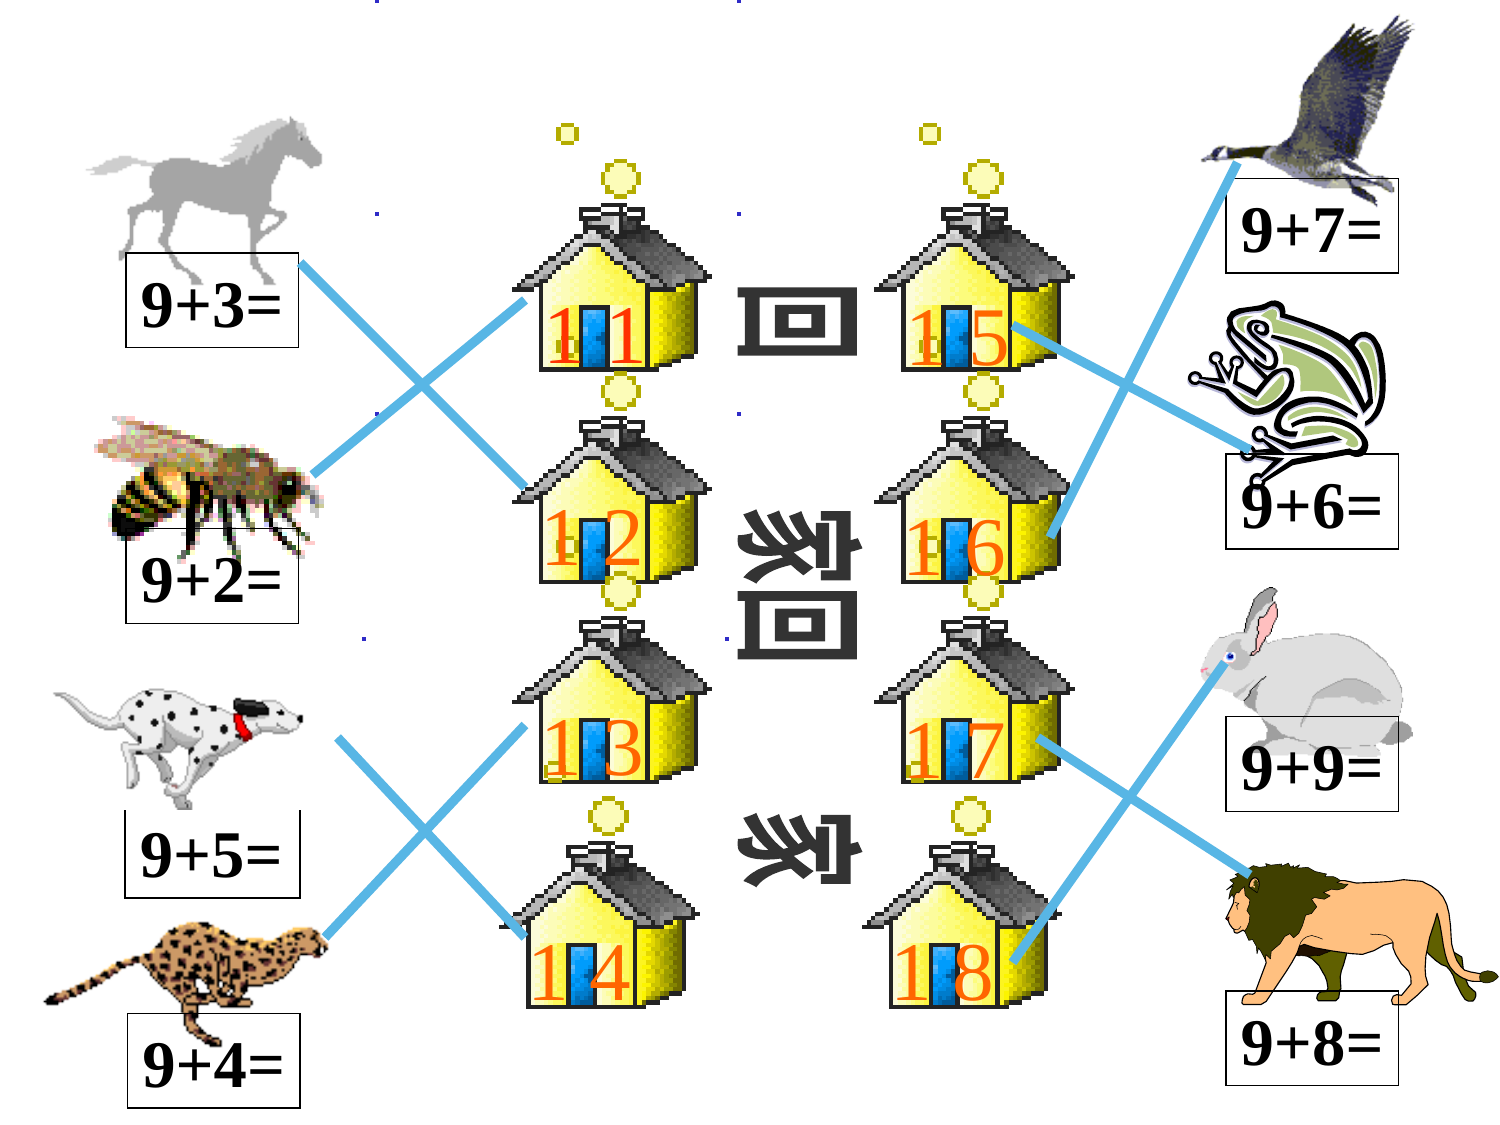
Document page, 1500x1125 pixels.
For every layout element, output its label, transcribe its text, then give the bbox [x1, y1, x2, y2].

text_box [1012, 662, 1225, 963]
picture [1174, 0, 1457, 238]
picture [0, 0, 1093, 1125]
text_box 9+5= [125, 810, 300, 898]
picture [62, 412, 338, 569]
picture [1224, 862, 1500, 1007]
picture [1199, 587, 1413, 757]
text_box 9+4= [127, 1056, 301, 1109]
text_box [312, 299, 525, 475]
text_box 9+2= [125, 569, 299, 624]
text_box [1049, 450, 1238, 538]
picture [1238, 299, 1388, 494]
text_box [1049, 162, 1238, 324]
picture [62, 99, 325, 288]
text_box 9+3= [125, 288, 299, 348]
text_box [299, 262, 525, 488]
text_box 9+9= [1250, 757, 1399, 812]
text_box 9+6= [1225, 454, 1399, 549]
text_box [324, 724, 525, 938]
text_box 9+7= [1238, 238, 1399, 274]
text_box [1012, 324, 1250, 450]
picture [49, 674, 322, 810]
text_box 9+8= [1225, 1007, 1399, 1086]
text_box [1225, 737, 1250, 875]
